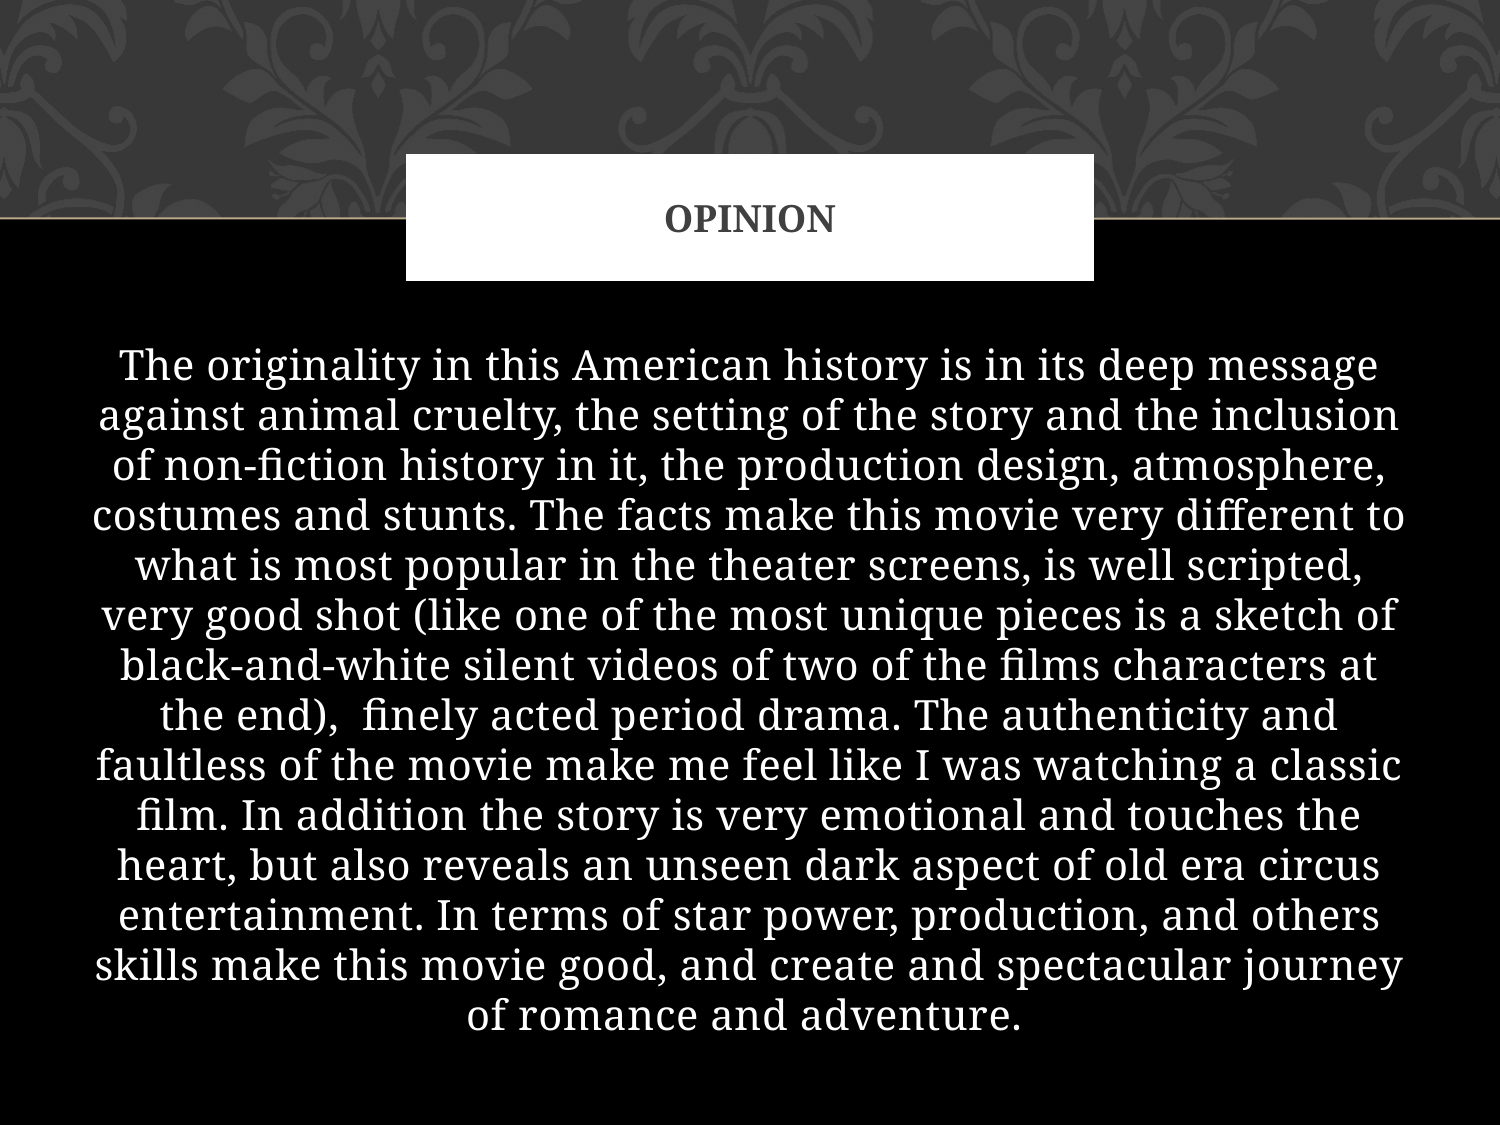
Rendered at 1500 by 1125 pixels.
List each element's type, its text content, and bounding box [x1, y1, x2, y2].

list The originality in this American history is in its deep message against animal cruelty, the setting of the story and the inclusion of non-fiction history in it, the production design, atmosphere, costumes and stunts. The facts make this movie very different to what is most popular in the theater screens, is well scripted, very good shot (like one of the most unique pieces is a sketch of black-and-white silent videos of two of the films characters at the end), finely acted period drama. The authenticity and faultless of the movie make me feel like I was watching a classic film. In addition the story is very emotional and touches the heart, but also reveals an unseen dark aspect of old era circus entertainment. In terms of star power, production, and others skills make this movie good, and create and spectacular journey of romance and adventure. [75, 331, 1425, 1000]
title opinion [406, 154, 1094, 281]
